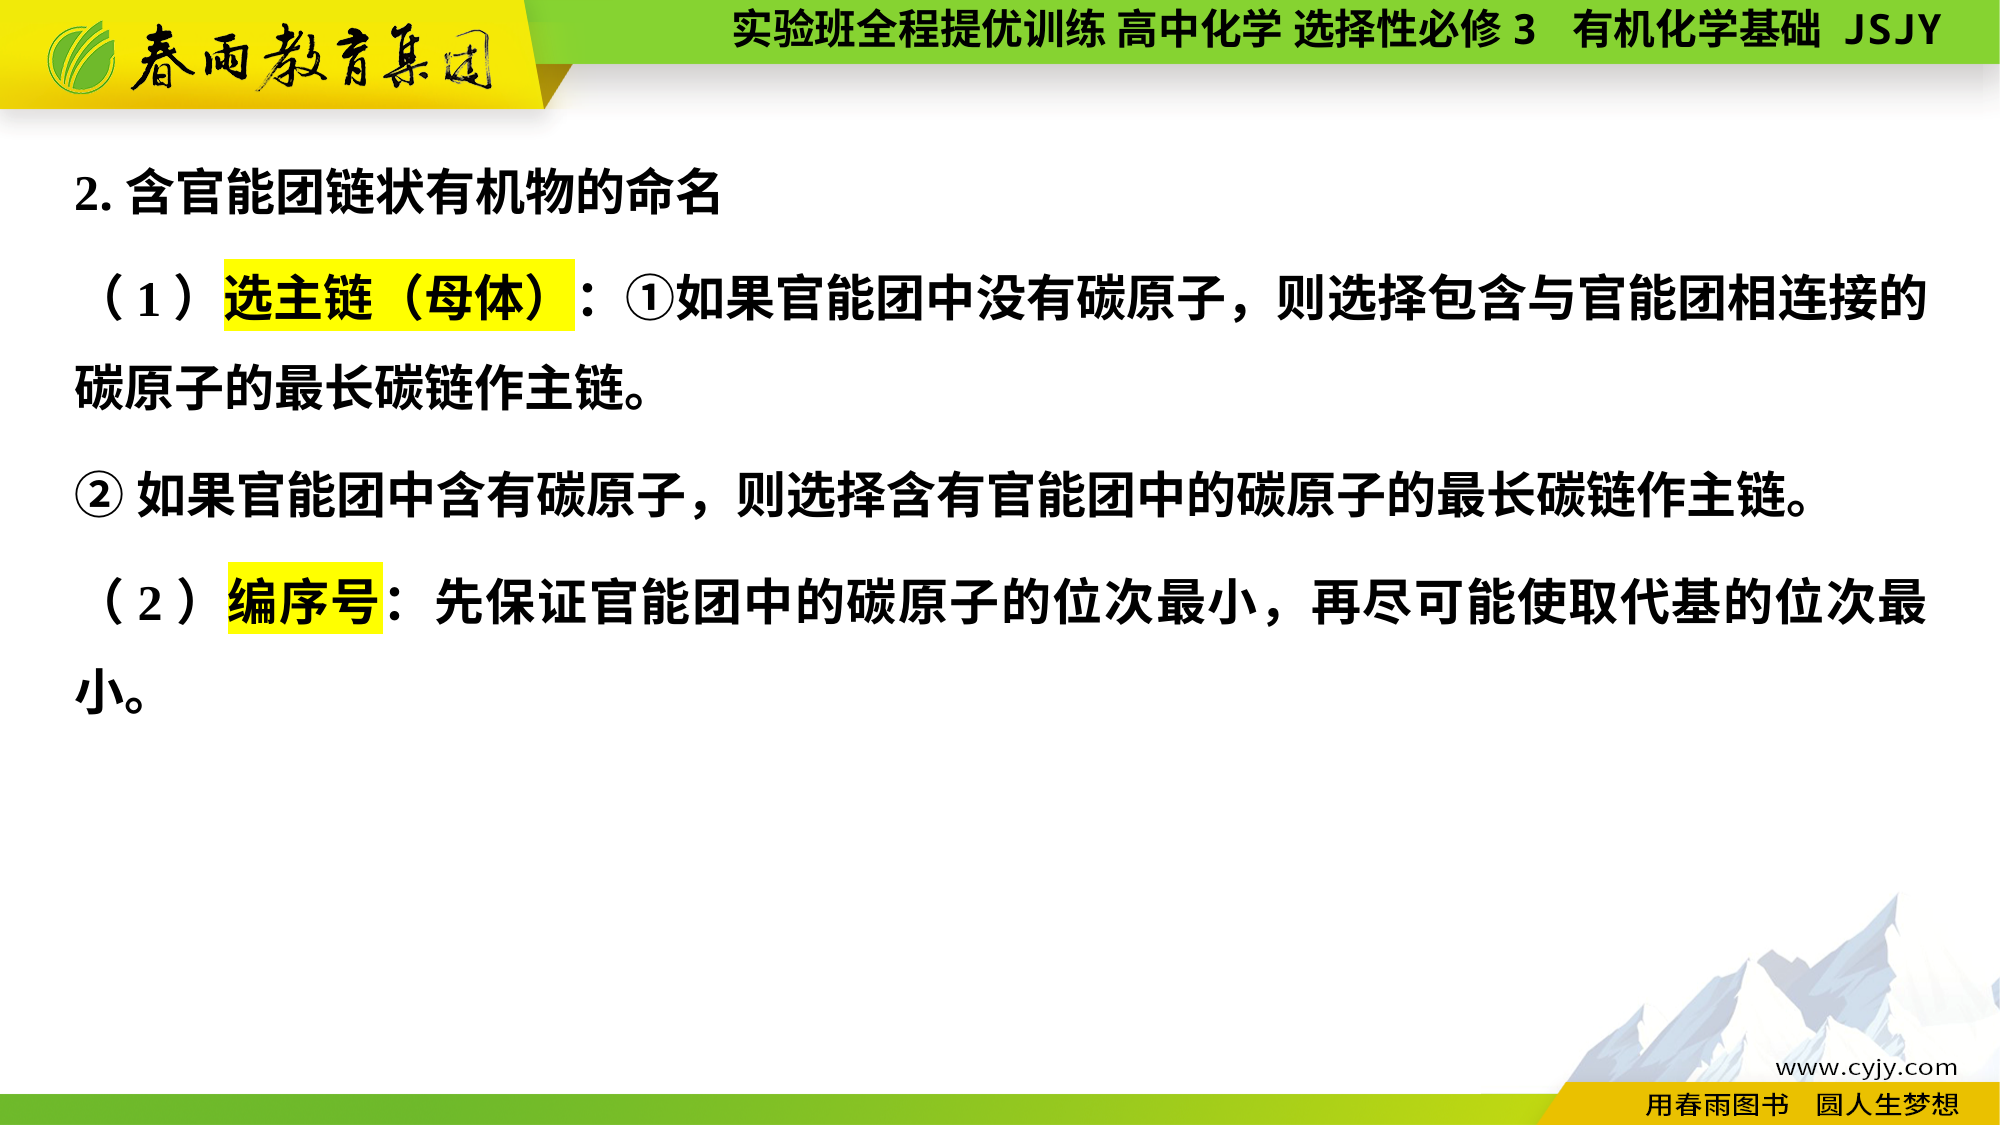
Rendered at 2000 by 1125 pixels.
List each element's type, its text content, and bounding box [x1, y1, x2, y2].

picture [0, 0, 2000, 1125]
list 2.含官能团链状有机物的命名 （1）选主链（母体）：①如果官能团中没有碳原子，则选择包含与官能团相连接的碳原子的最长碳链作主链。 ②如果官能团中含有碳原子，则选择含有官能团中的碳原子的最长碳链作主链。 （2）编序号：先保证官能团中的碳原子的位次最小，再尽可能使取代基的位次最小。 [59, 122, 1944, 734]
